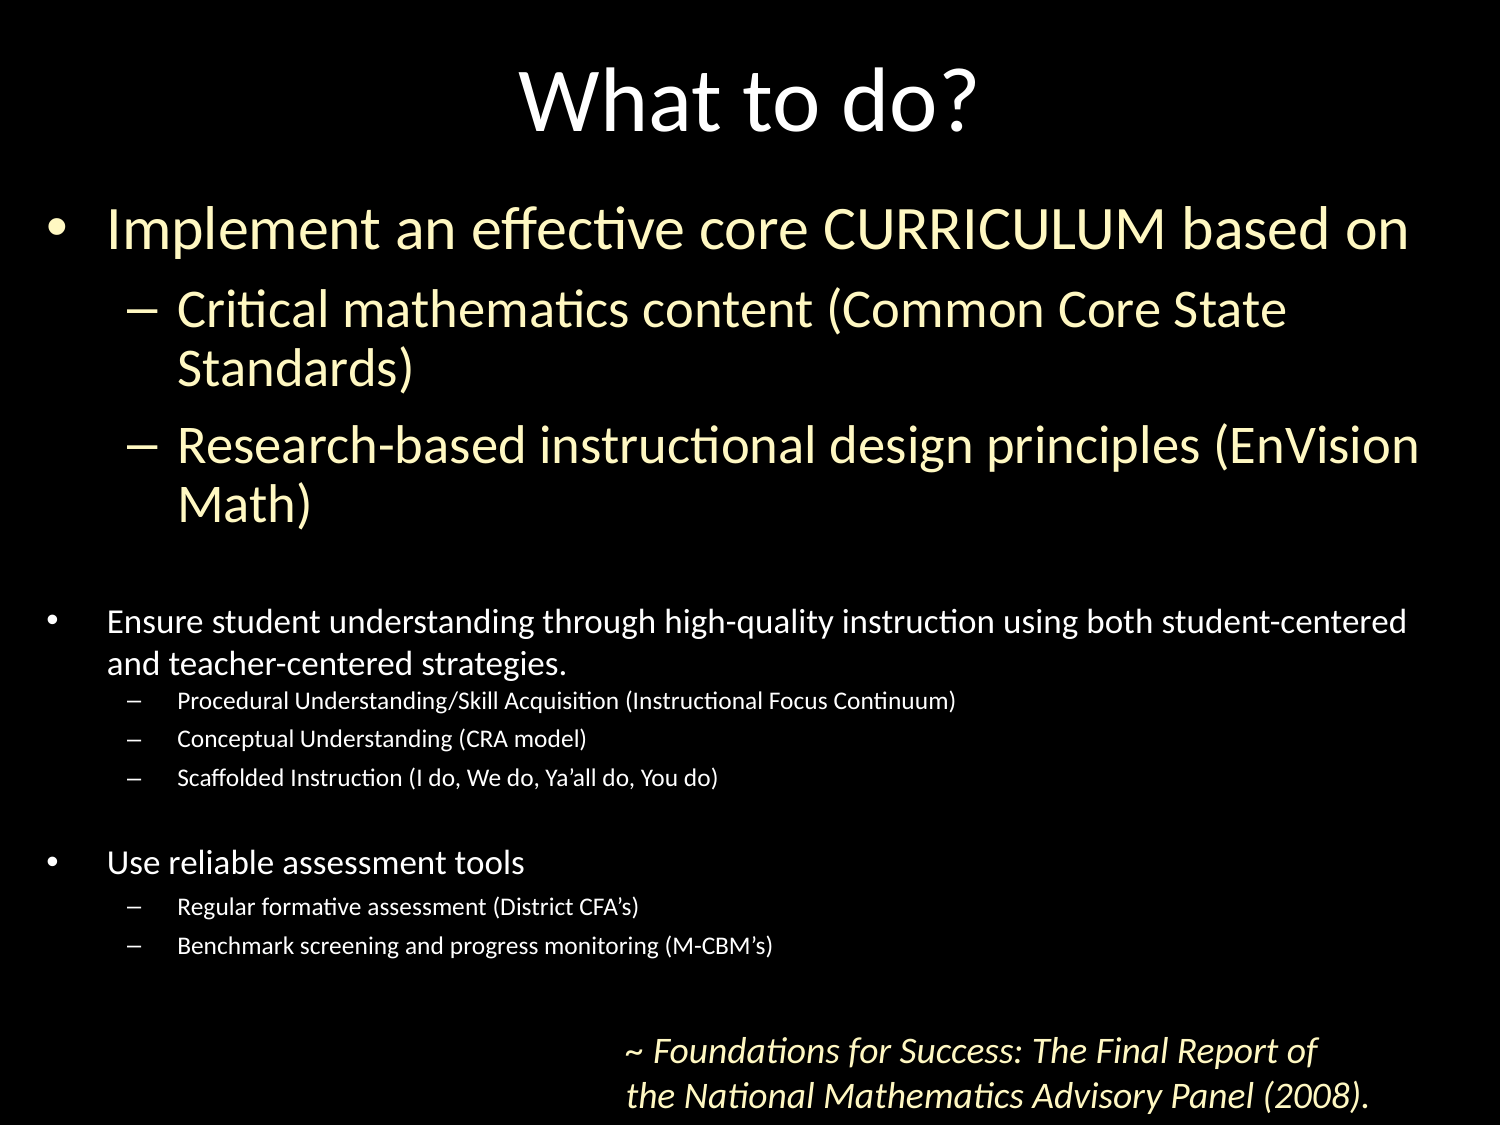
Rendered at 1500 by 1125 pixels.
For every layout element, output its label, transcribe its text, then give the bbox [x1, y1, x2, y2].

list Implement an effective core CURRICULUM based on Critical mathematics content (Common Core State Standards) Research-based instructional design principles (EnVision Math) Ensure student understanding through high-quality instruction using both student-centered and teacher-centered strategies. Procedural Understanding/Skill Acquisition (Instructional Focus Continuum) Conceptual Understanding (CRA model) Scaffolded Instruction (I do, We do, Ya’all do, You do) Use reliable assessment tools Regular formative assessment (District CFA’s) Benchmark screening and progress monitoring (M-CBM’s) [31, 189, 1466, 993]
text_box ~ Foundations for Success: The Final Report of the National Mathematics Advisory Panel (2008). [610, 1018, 1466, 1124]
title What to do? [75, 0, 1425, 189]
